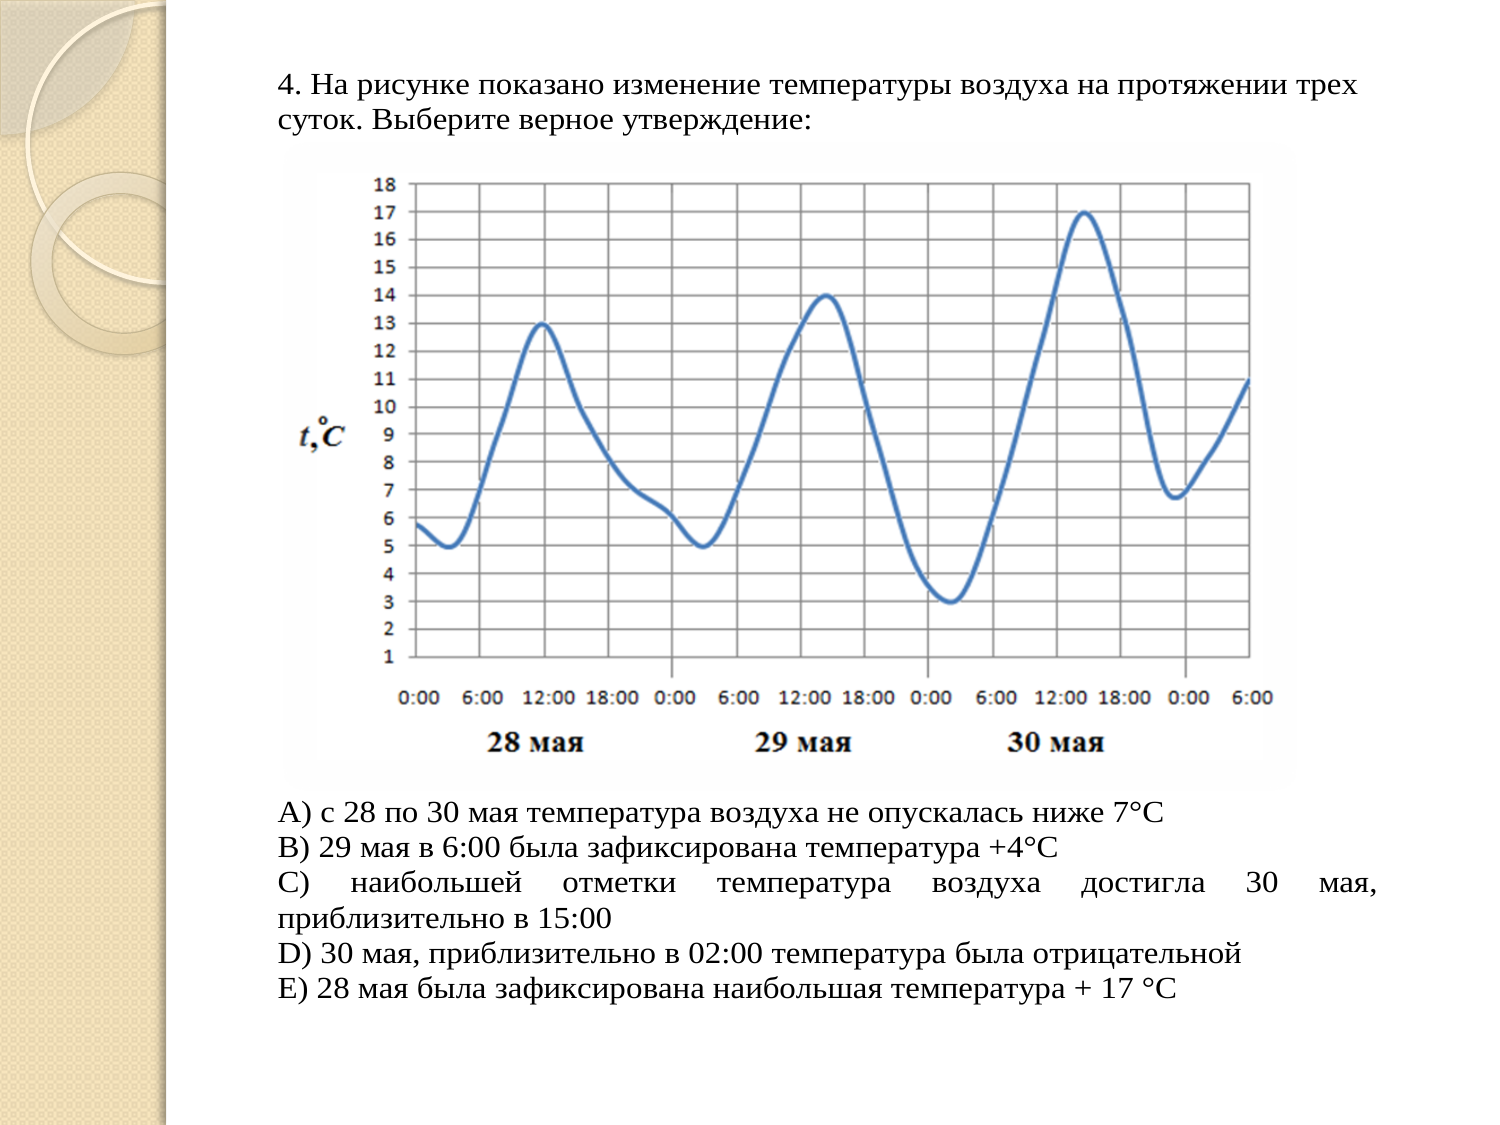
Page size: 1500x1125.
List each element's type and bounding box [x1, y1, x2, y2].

list [277, 66, 1377, 1006]
